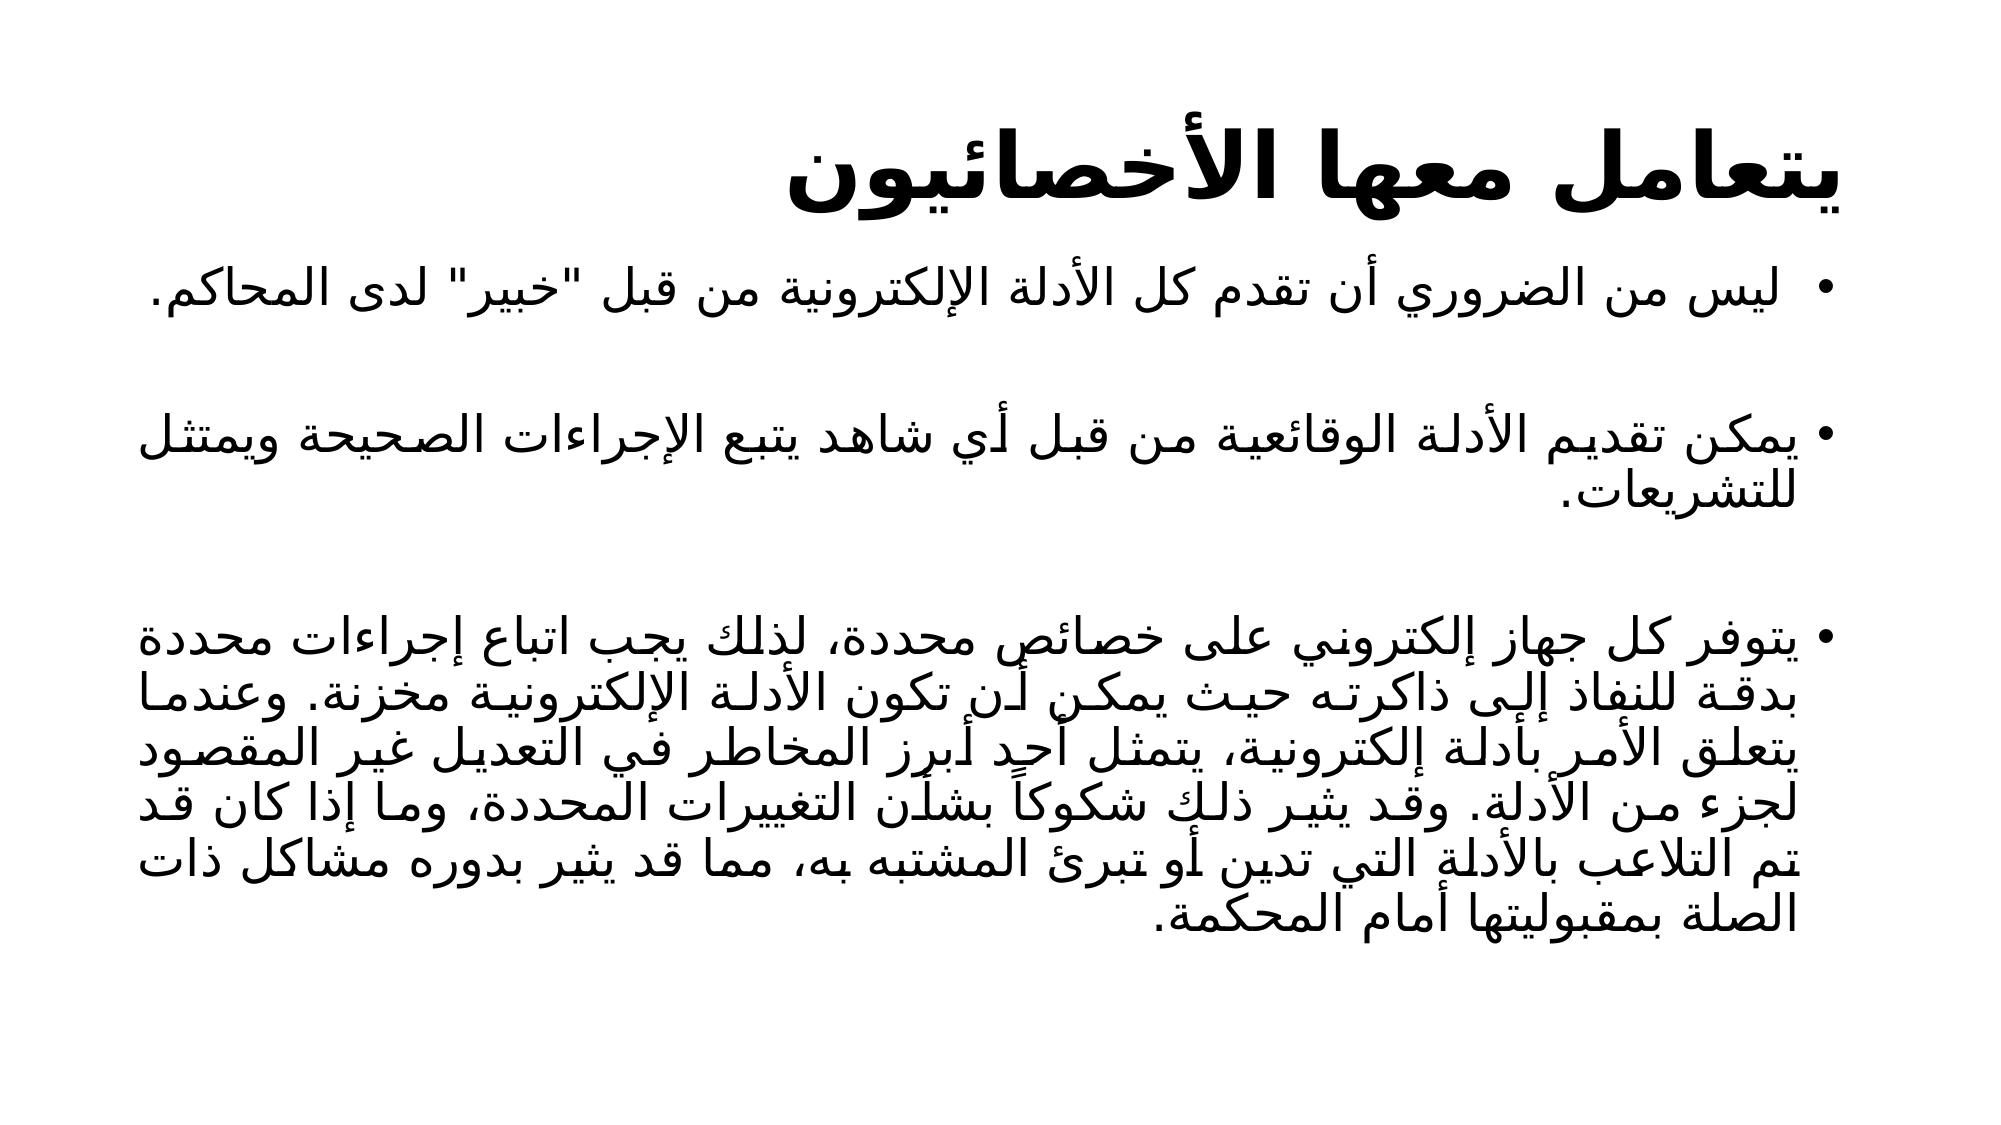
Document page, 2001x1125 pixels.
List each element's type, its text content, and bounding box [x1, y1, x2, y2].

list ليس من الضروري أن تقدم كل الأدلة الإلكترونية من قبل "خبير" لدى المحاكم. يمكن تقديم الأدلة الوقائعية من قبل أي شاهد يتبع الإجراءات الصحيحة ويمتثل للتشريعات. يتوفر كل جهاز إلكتروني على خصائص محددة، لذلك يجب اتباع إجراءات محددة بدقة للنفاذ إلى ذاكرته حيث يمكن أن تكون الأدلة الإلكترونية مخزنة. وعندما يتعلق الأمر بأدلة إلكترونية، يتمثل أحد أبرز المخاطر في التعديل غير المقصود لجزء من الأدلة. وقد يثير ذلك شكوكاً بشأن التغييرات المحددة، وما إذا كان قد تم التلاعب بالأدلة التي تدين أو تبرئ المشتبه به، مما قد يثير بدوره مشاكل ذات الصلة بمقبوليتها أمام المحكمة. [122, 253, 1848, 968]
title يتعامل معها الأخصائيون [137, 59, 1863, 278]
